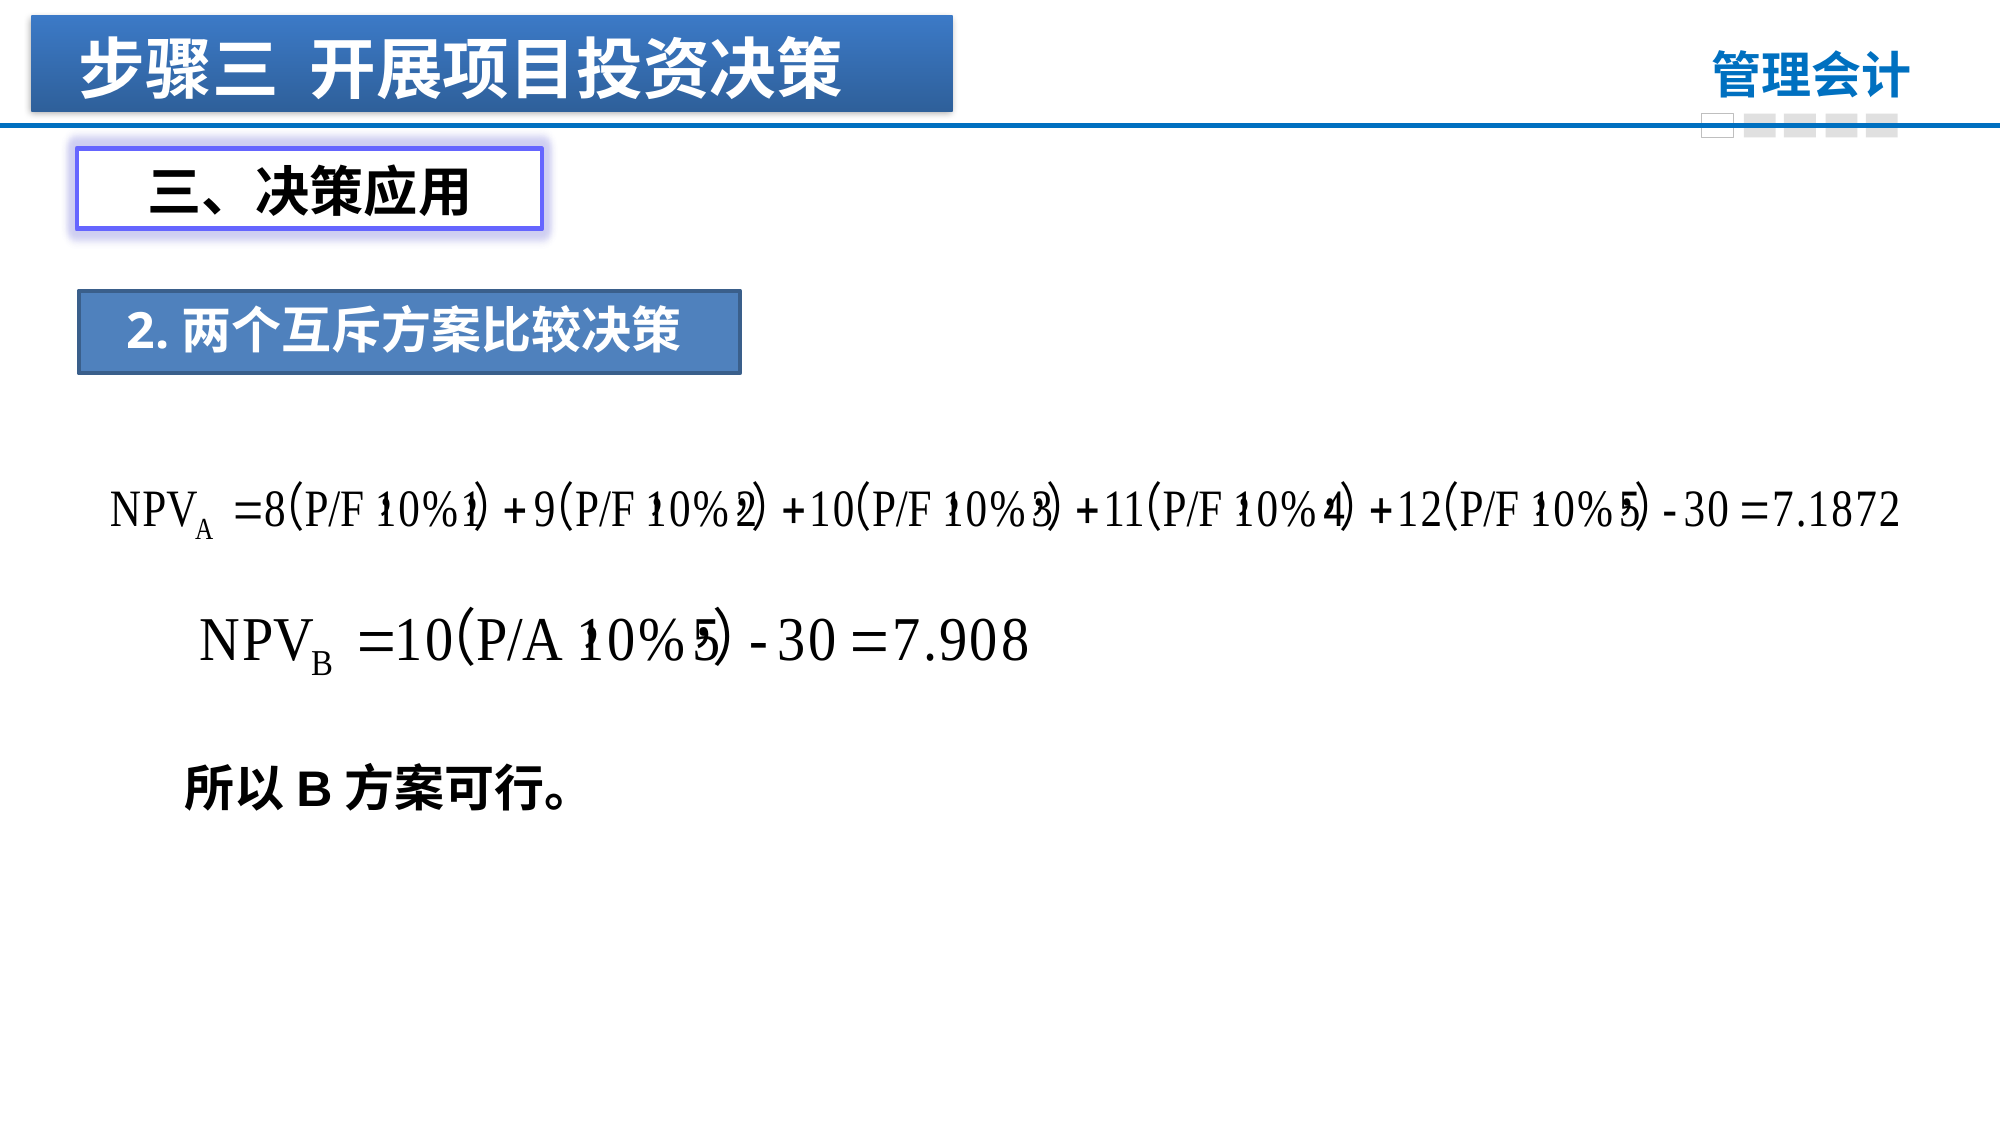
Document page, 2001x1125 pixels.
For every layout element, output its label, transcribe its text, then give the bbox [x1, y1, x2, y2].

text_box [31, 14, 953, 117]
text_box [55, 124, 564, 257]
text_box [78, 290, 741, 374]
picture [101, 473, 1898, 549]
picture [189, 597, 1030, 687]
text_box 所以B方案可行。 [169, 748, 609, 824]
